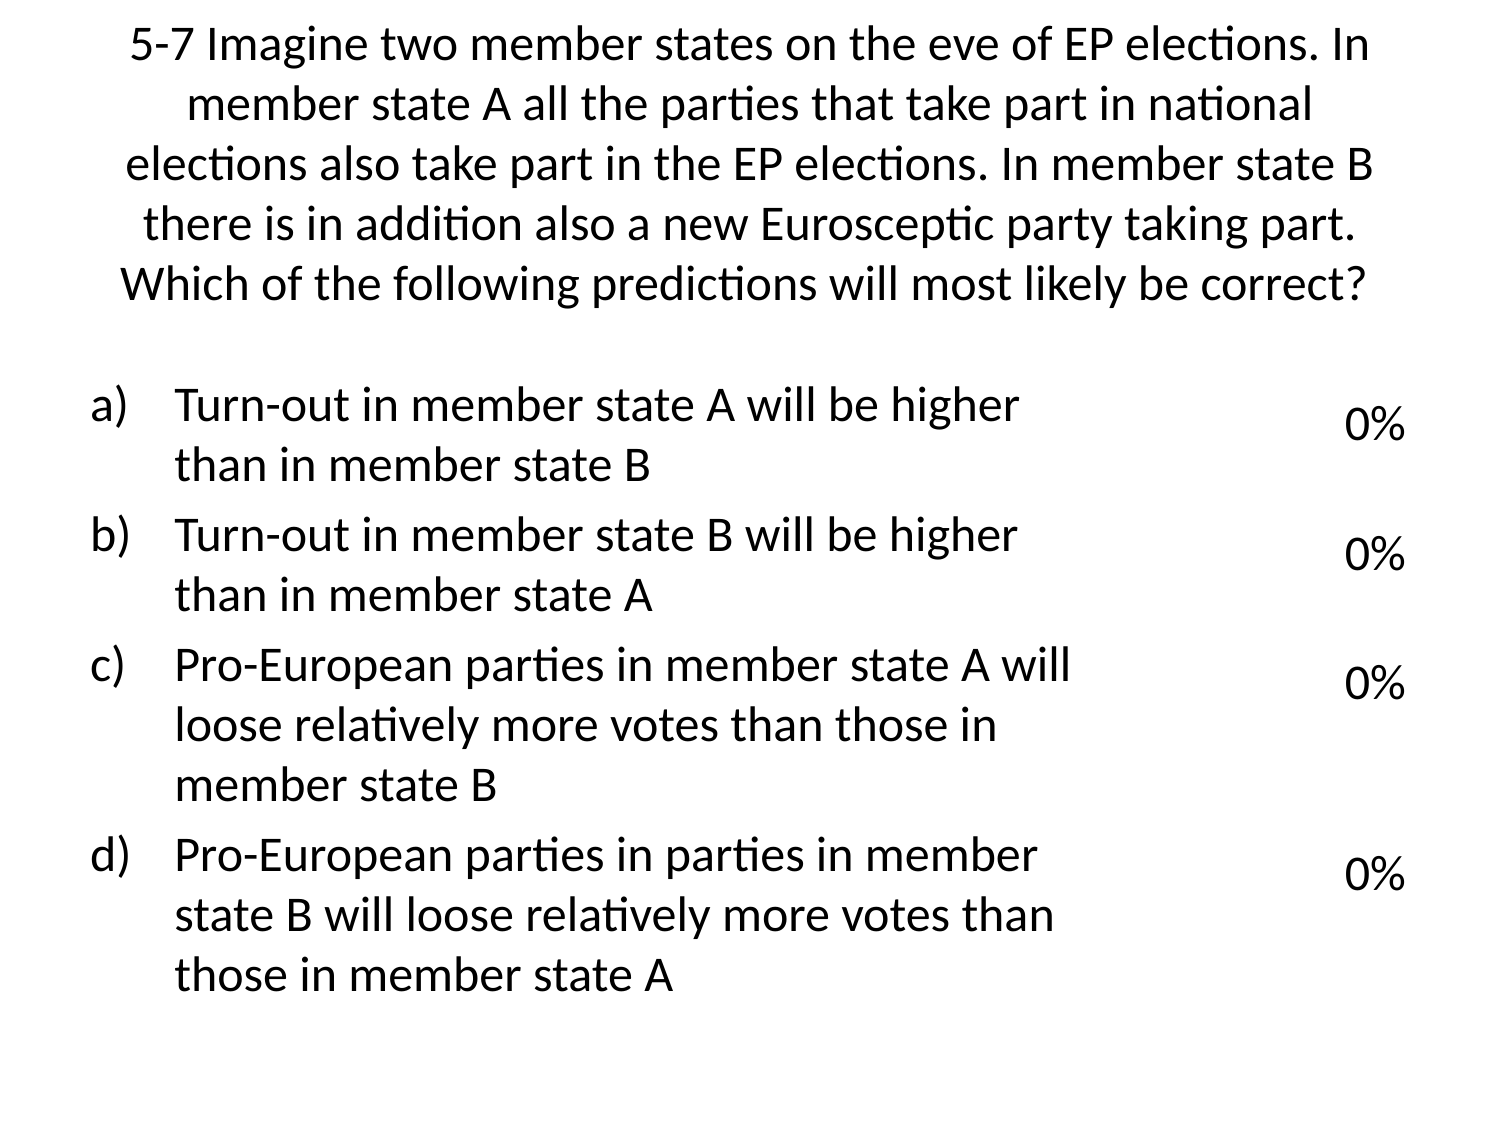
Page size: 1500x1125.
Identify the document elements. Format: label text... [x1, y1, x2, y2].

list 0% 0% 0% 0% [1137, 382, 1422, 1125]
title 5-7 Imagine two member states on the eve of EP elections. In member state A all the parties that take part in national elections also take part in the EP elections. In member state B there is in addition also a new Eurosceptic party taking part. Which of the following predictions will most likely be correct? [74, 2, 1426, 319]
list Turn-out in member state A will be higher than in member state B Turn-out in member state B will be higher than in member state A Pro-European parties in member state A will loose relatively more votes than those in member state B Pro-European parties in parties in member state B will loose relatively more votes than those in member state A [74, 363, 1117, 1125]
